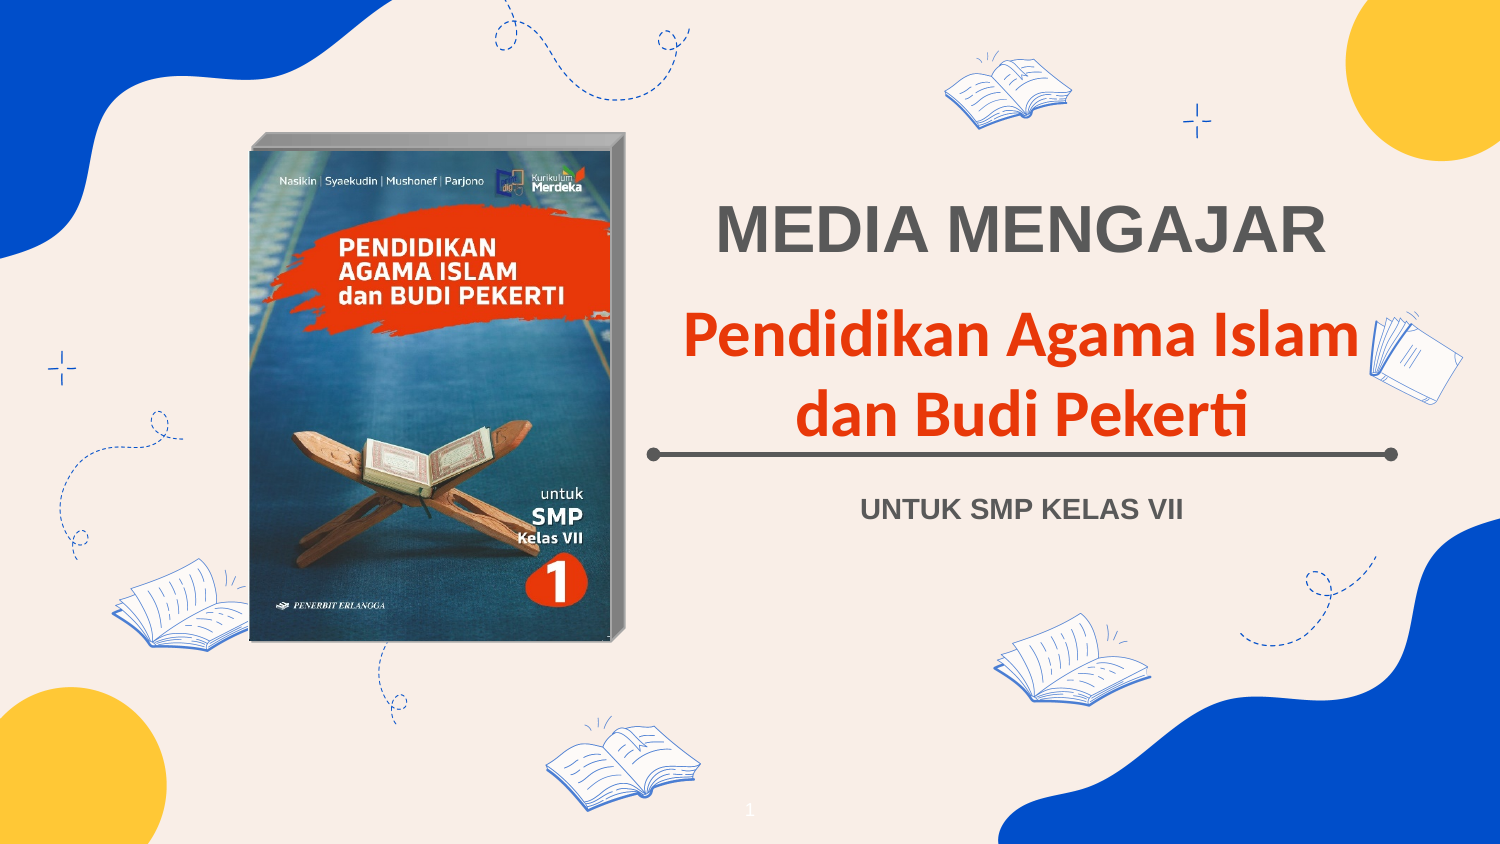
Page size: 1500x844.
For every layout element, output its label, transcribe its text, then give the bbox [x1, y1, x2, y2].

text_box [251, 272, 626, 643]
text_box [251, 132, 626, 194]
text_box MEDIA MENGAJAR [610, 194, 1439, 272]
text_box Pendidikan Agama Islam dan Budi Pekerti [653, 282, 1391, 401]
picture [0, 0, 1500, 844]
slide_number 1 [671, 773, 829, 844]
text_box UNTUK SMP KELAS VII [848, 484, 1196, 531]
